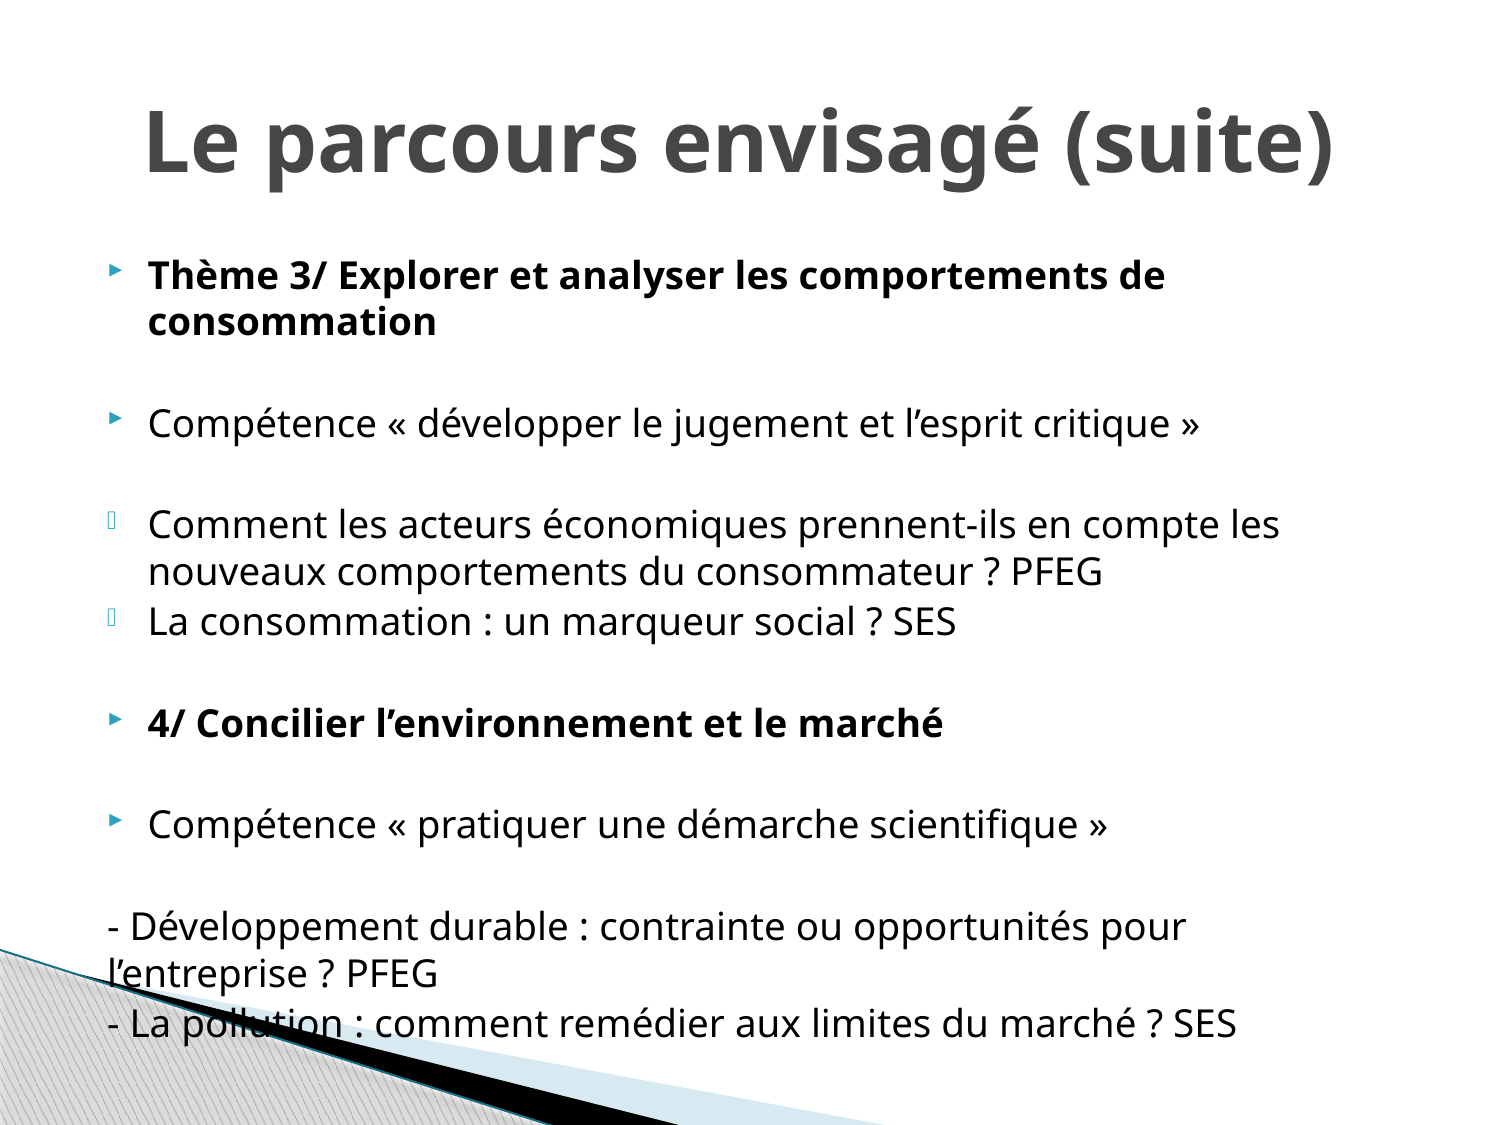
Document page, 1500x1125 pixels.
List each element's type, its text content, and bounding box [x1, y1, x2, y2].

title Le parcours envisagé (suite) [75, 45, 1425, 233]
list Thème 3/ Explorer et analyser les comportements de consommation Compétence « développer le jugement et l’esprit critique » Comment les acteurs économiques prennent-ils en compte les nouveaux comportements du consommateur ? PFEG La consommation : un marqueur social ? SES 4/ Concilier l’environnement et le marché Compétence « pratiquer une démarche scientifique » - Développement durable : contrainte ou opportunités pour l’entreprise ? PFEG - La pollution : comment remédier aux limites du marché ? SES [75, 243, 1425, 1094]
